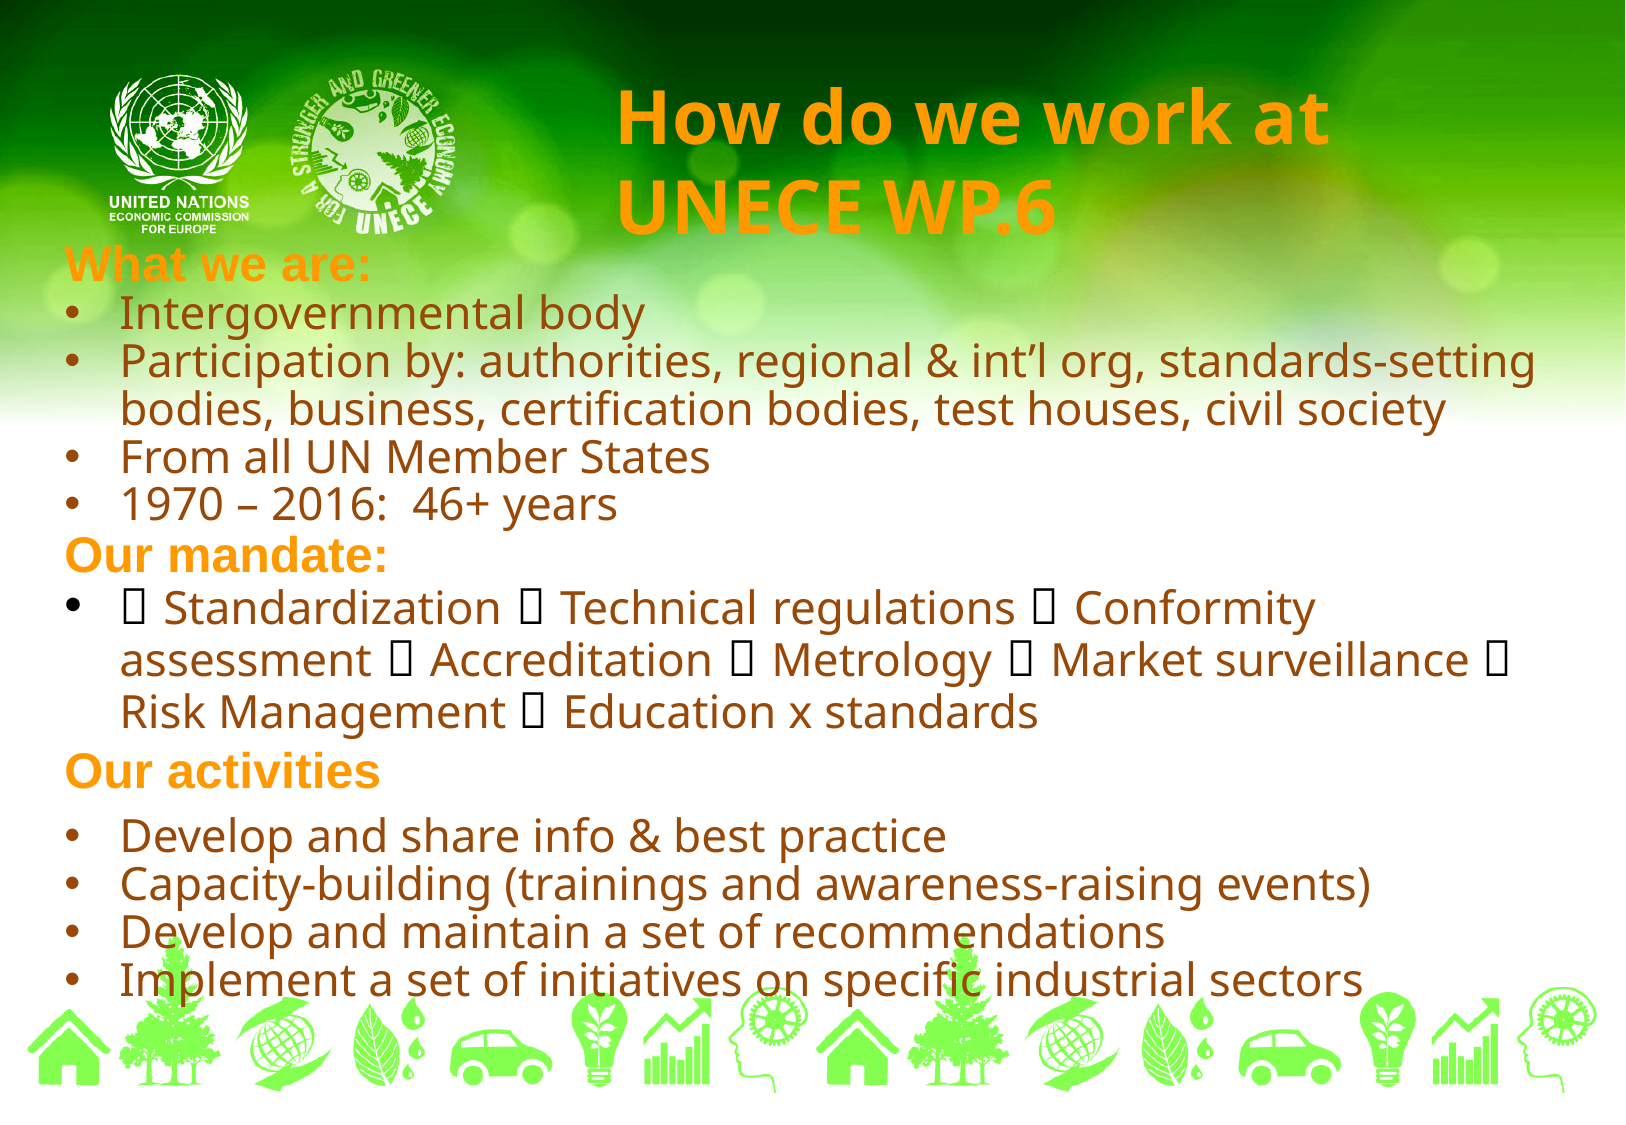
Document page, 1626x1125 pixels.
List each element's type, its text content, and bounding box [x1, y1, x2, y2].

title How do we work at UNECE WP.6 [599, 66, 1604, 254]
picture [0, 0, 1626, 1125]
text_box What we are: Intergovernmental body Participation by: authorities, regional & int’l org, standards-setting bodies, business, certification bodies, test houses, civil society From all UN Member States 1970 – 2016: 46+ years Our mandate:  Standardization  Technical regulations  Conformity assessment  Accreditation  Metrology  Market surveillance  Risk Management  Education x standards Our activities Develop and share info & best practice Capacity-building (trainings and awareness-raising events) Develop and maintain a set of recommendations Implement a set of initiatives on specific industrial sectors [49, 231, 1566, 696]
